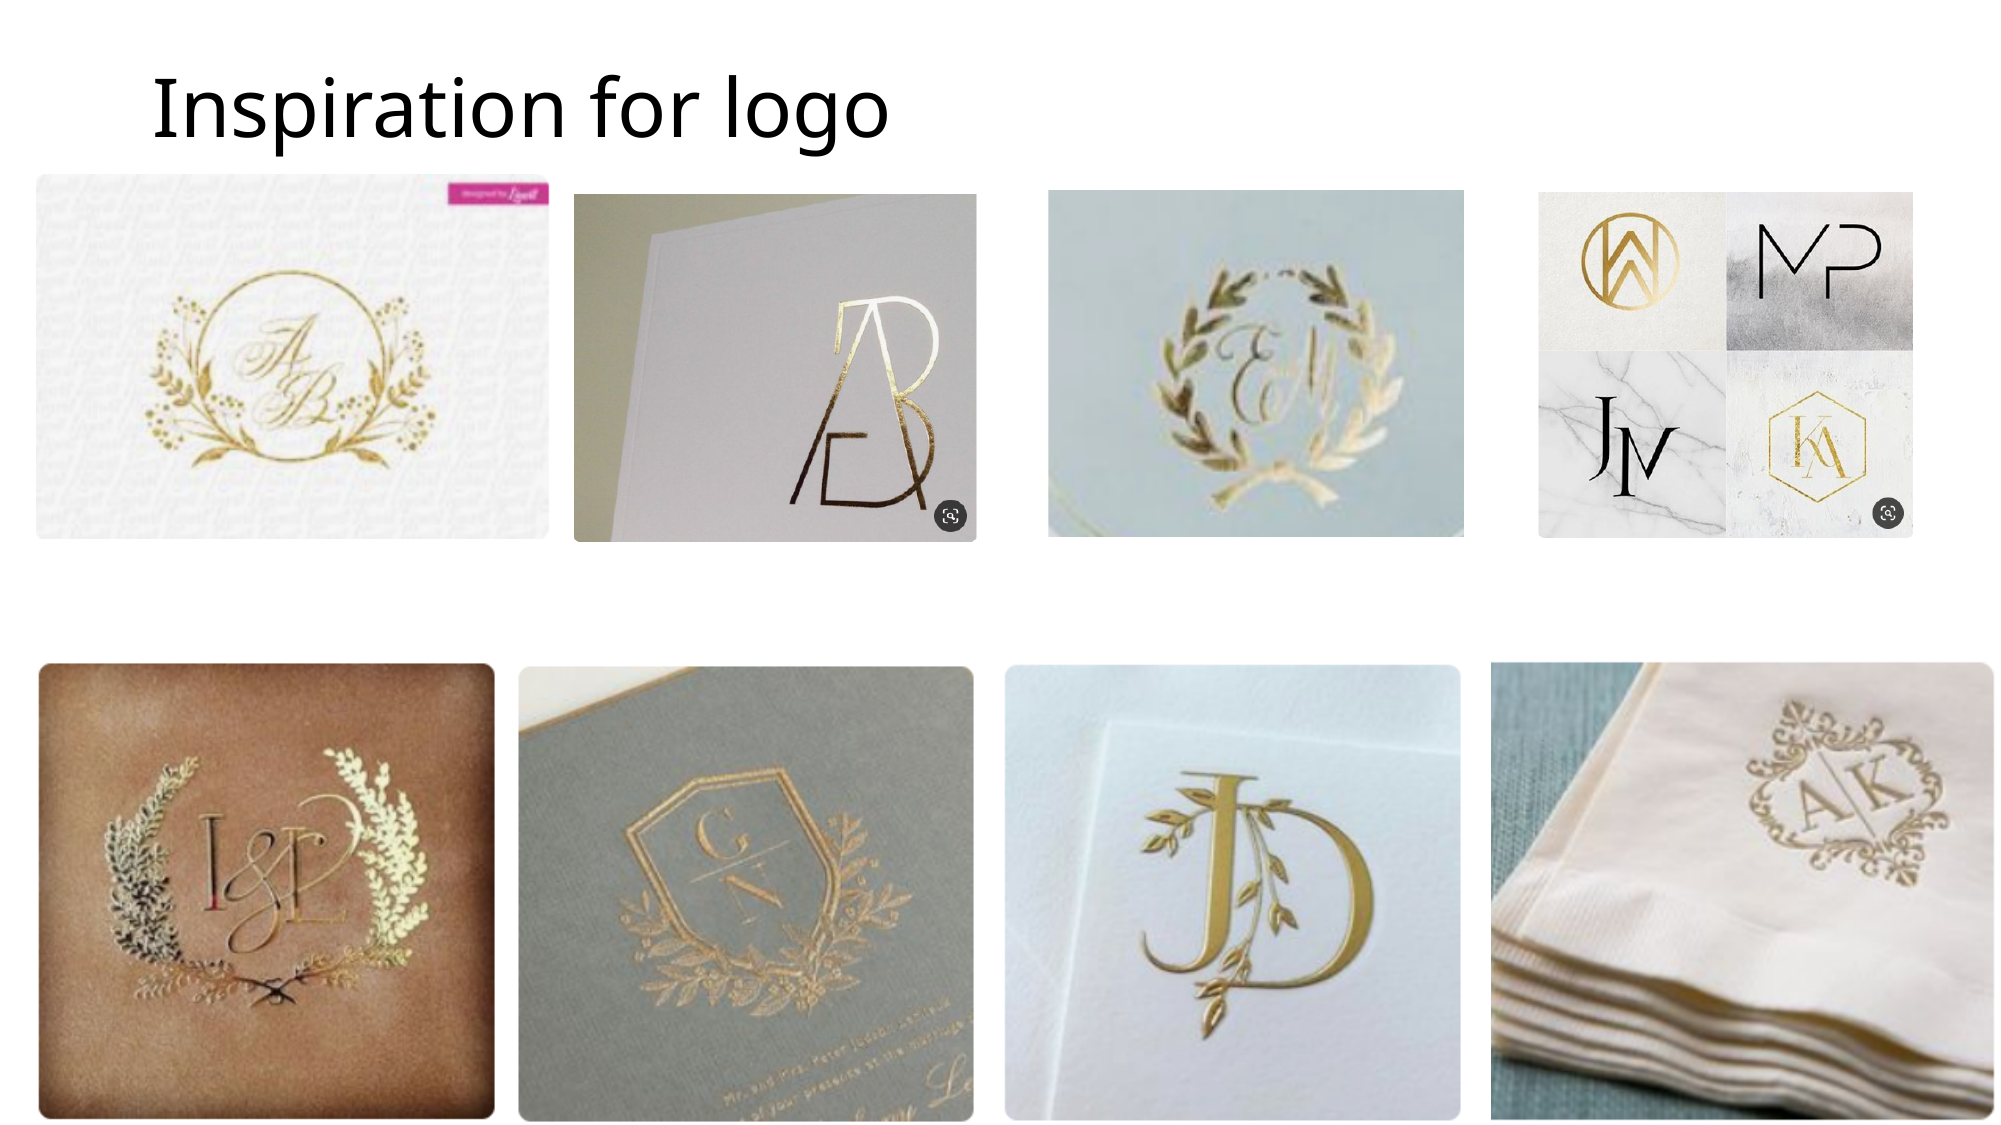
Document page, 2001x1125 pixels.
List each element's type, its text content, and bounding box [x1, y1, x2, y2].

picture [1048, 190, 1464, 537]
picture [36, 174, 551, 539]
picture [1535, 190, 1915, 540]
title Inspiration for logo [137, 59, 1863, 164]
picture [570, 190, 977, 544]
picture [36, 659, 498, 1124]
picture [1491, 659, 2000, 1124]
picture [510, 662, 977, 1125]
picture [999, 662, 1464, 1125]
